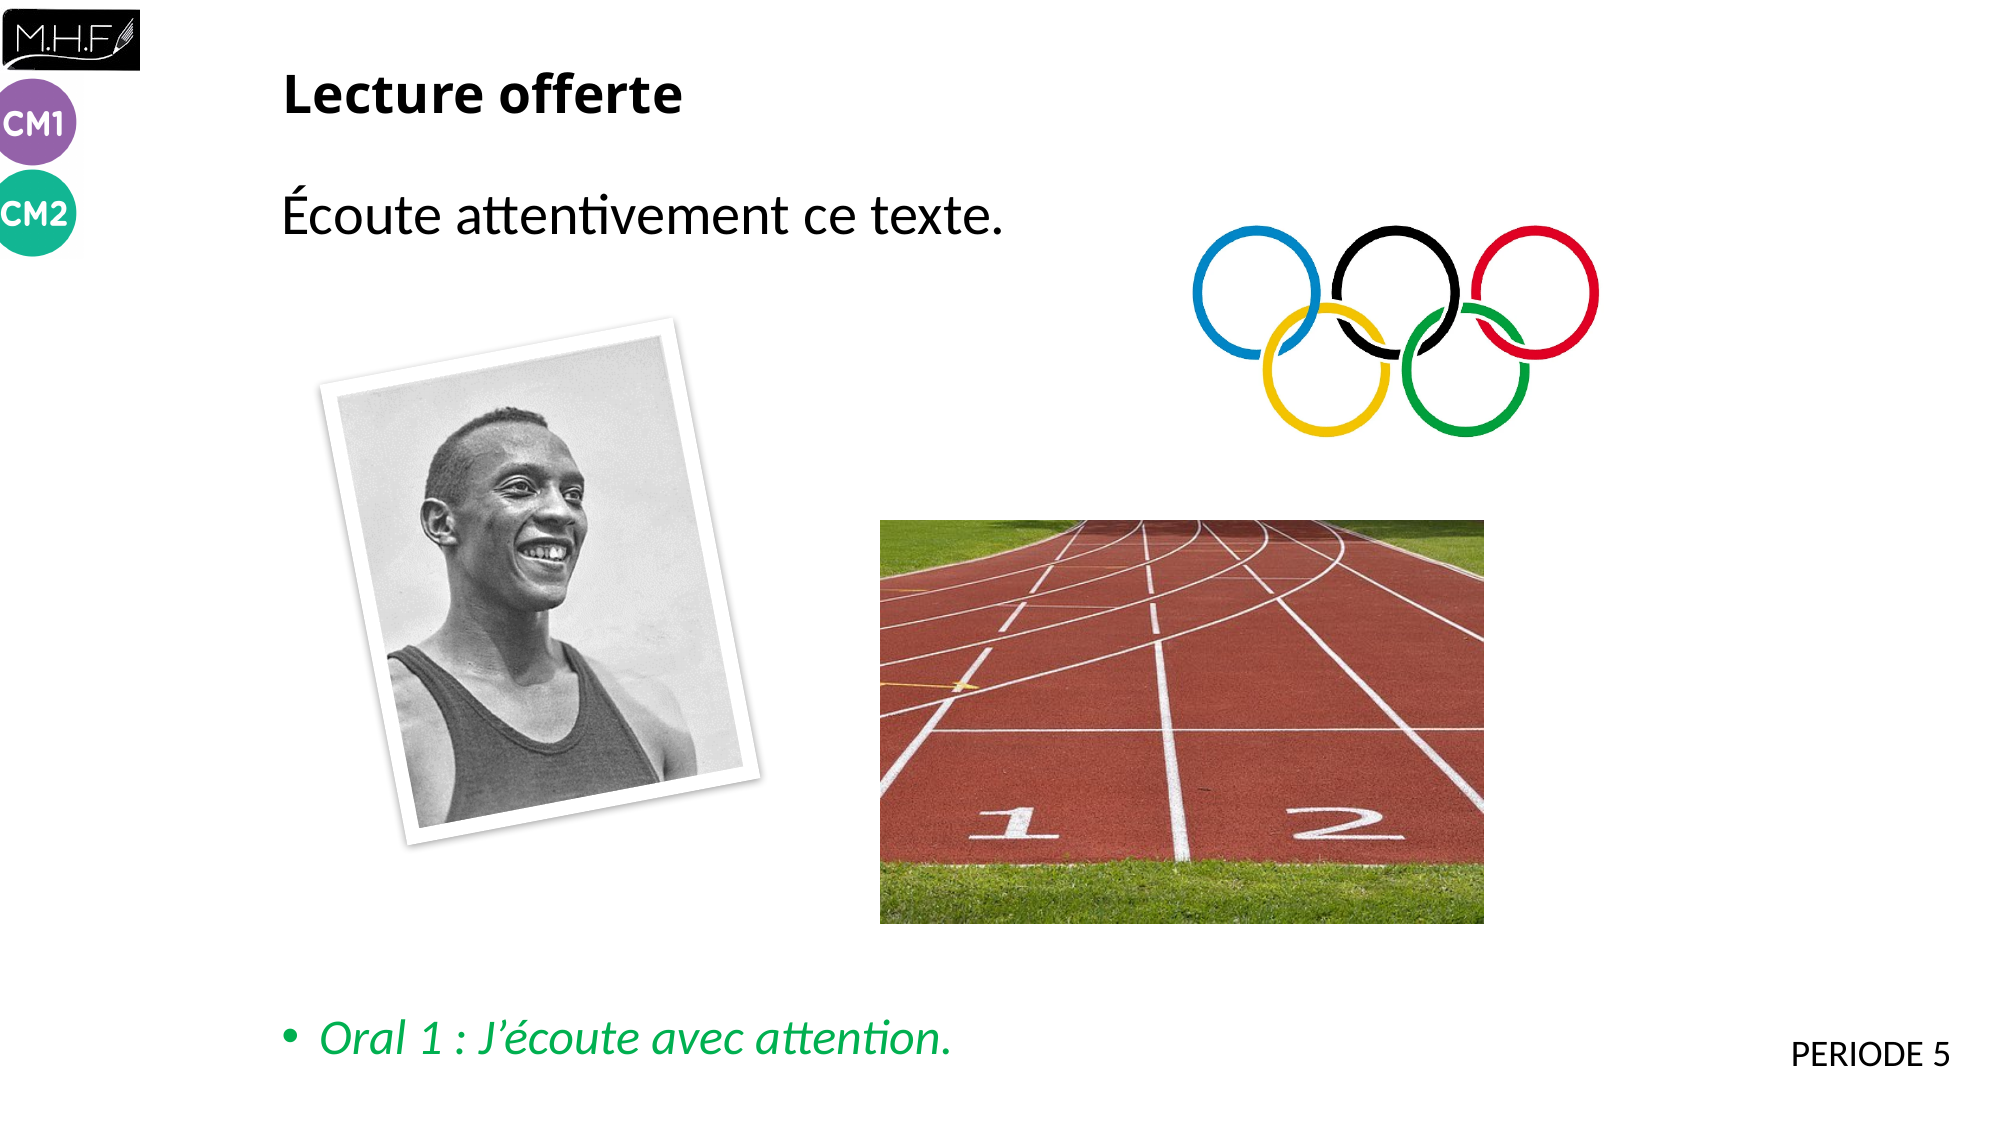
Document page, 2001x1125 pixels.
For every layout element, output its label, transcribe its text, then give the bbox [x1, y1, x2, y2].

picture [879, 520, 1484, 924]
list Écoute attentivement ce texte. [266, 176, 1175, 285]
text_box Oral 1 : J’écoute avec attention. [266, 958, 1129, 1102]
picture [0, 7, 140, 259]
picture [337, 335, 743, 827]
picture [1175, 164, 1620, 494]
title Lecture offerte [267, 42, 761, 151]
text_box PERIODE 5 [1362, 1021, 1967, 1082]
